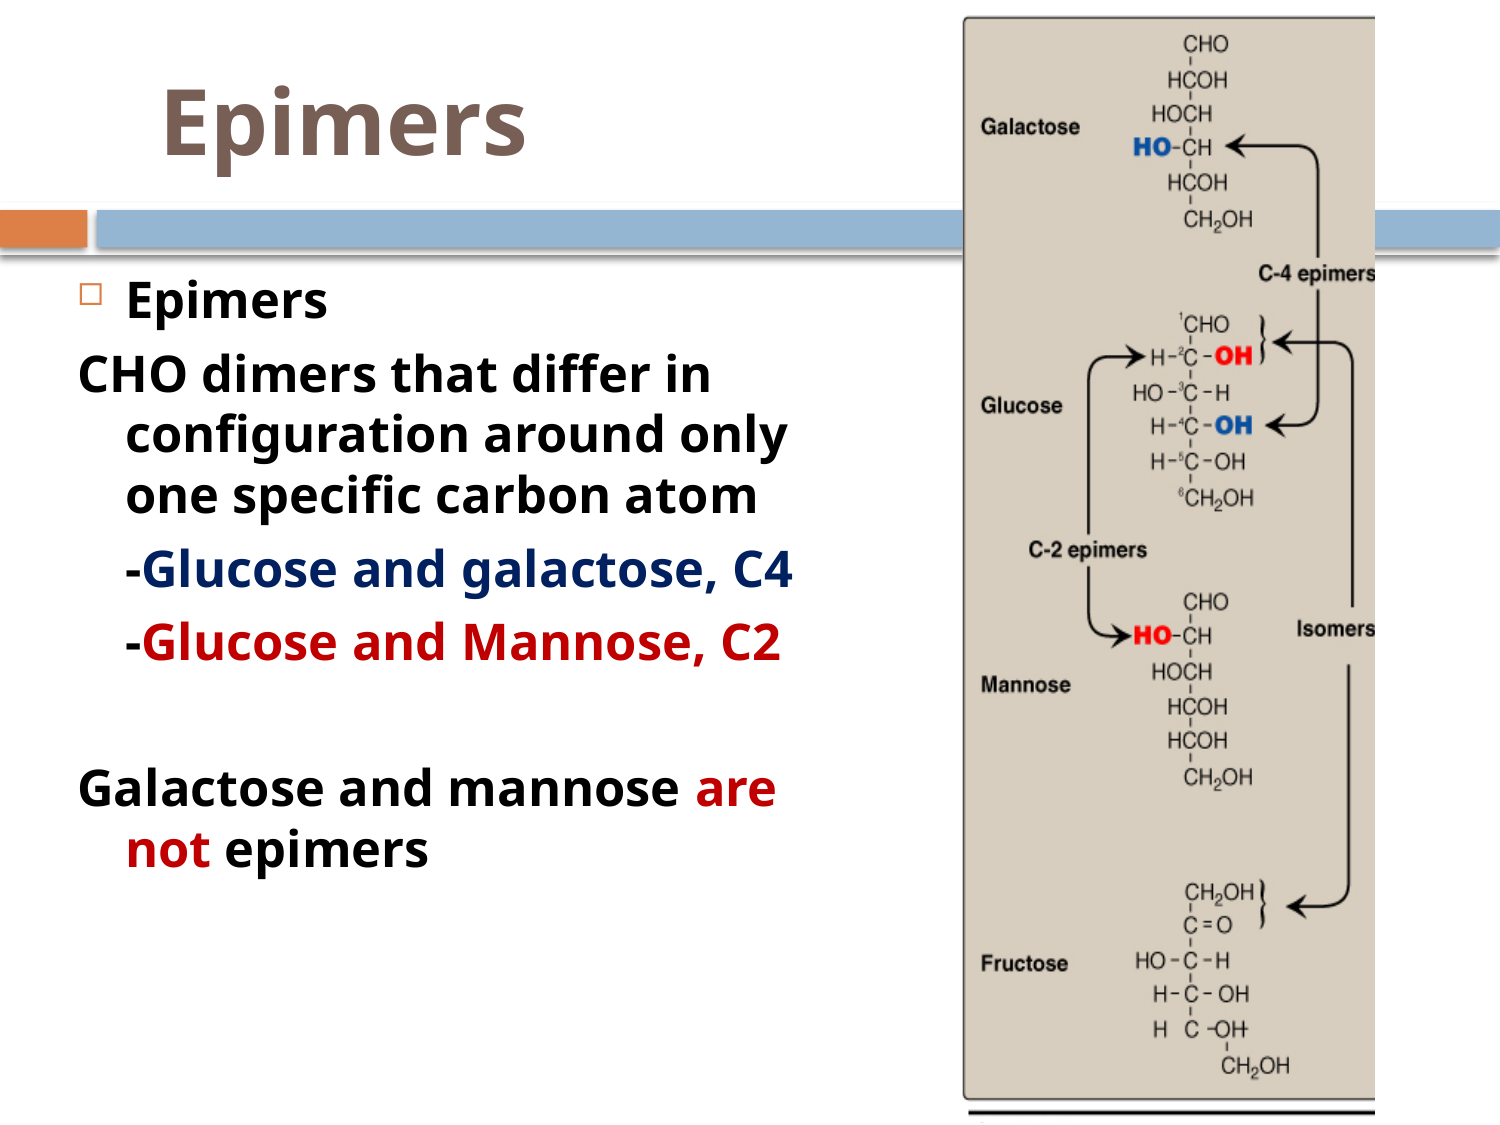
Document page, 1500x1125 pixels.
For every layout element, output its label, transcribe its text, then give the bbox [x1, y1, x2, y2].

list Epimers CHO dimers that differ in configuration around only one specific carbon atom -Glucose and galactose, C4 -Glucose and Mannose, C2 Galactose and mannose are not epimers [62, 260, 813, 1011]
title Epimers [99, 37, 588, 200]
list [962, 15, 1376, 1123]
